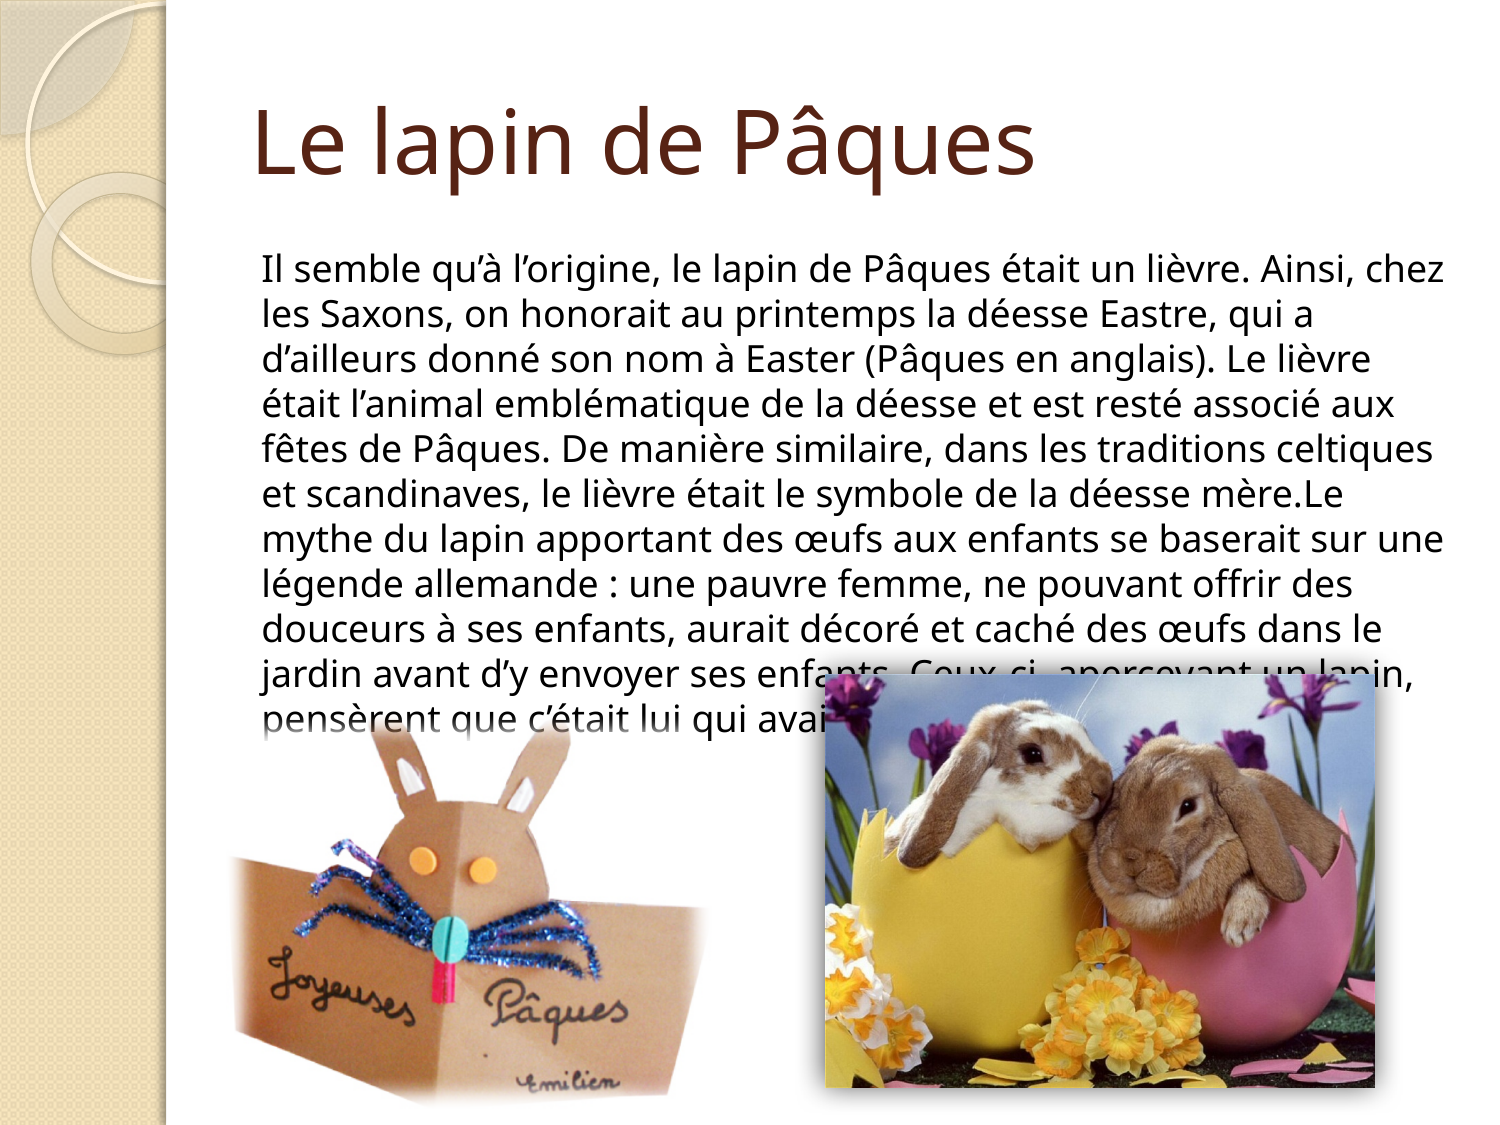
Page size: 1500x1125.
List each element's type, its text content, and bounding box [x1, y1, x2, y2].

title Le lapin de Pâques [235, 45, 1466, 233]
list Il semble qu’à l’origine, le lapin de Pâques était un lièvre. Ainsi, chez les Saxons, on honorait au printemps la déesse Eastre, qui a d’ailleurs donné son nom à Easter (Pâques en anglais). Le lièvre était l’animal emblématique de la déesse et est resté associé aux fêtes de Pâques. De manière similaire, dans les traditions celtiques et scandinaves, le lièvre était le symbole de la déesse mère.Le mythe du lapin apportant des œufs aux enfants se baserait sur une légende allemande : une pauvre femme, ne pouvant offrir des douceurs à ses enfants, aurait décoré et caché des œufs dans le jardin avant d’y envoyer ses enfants. Ceux-ci, apercevant un lapin, pensèrent que c’était lui qui avait pondu les œufs… [235, 237, 1466, 1025]
picture [224, 712, 713, 1110]
picture [824, 674, 1376, 1088]
